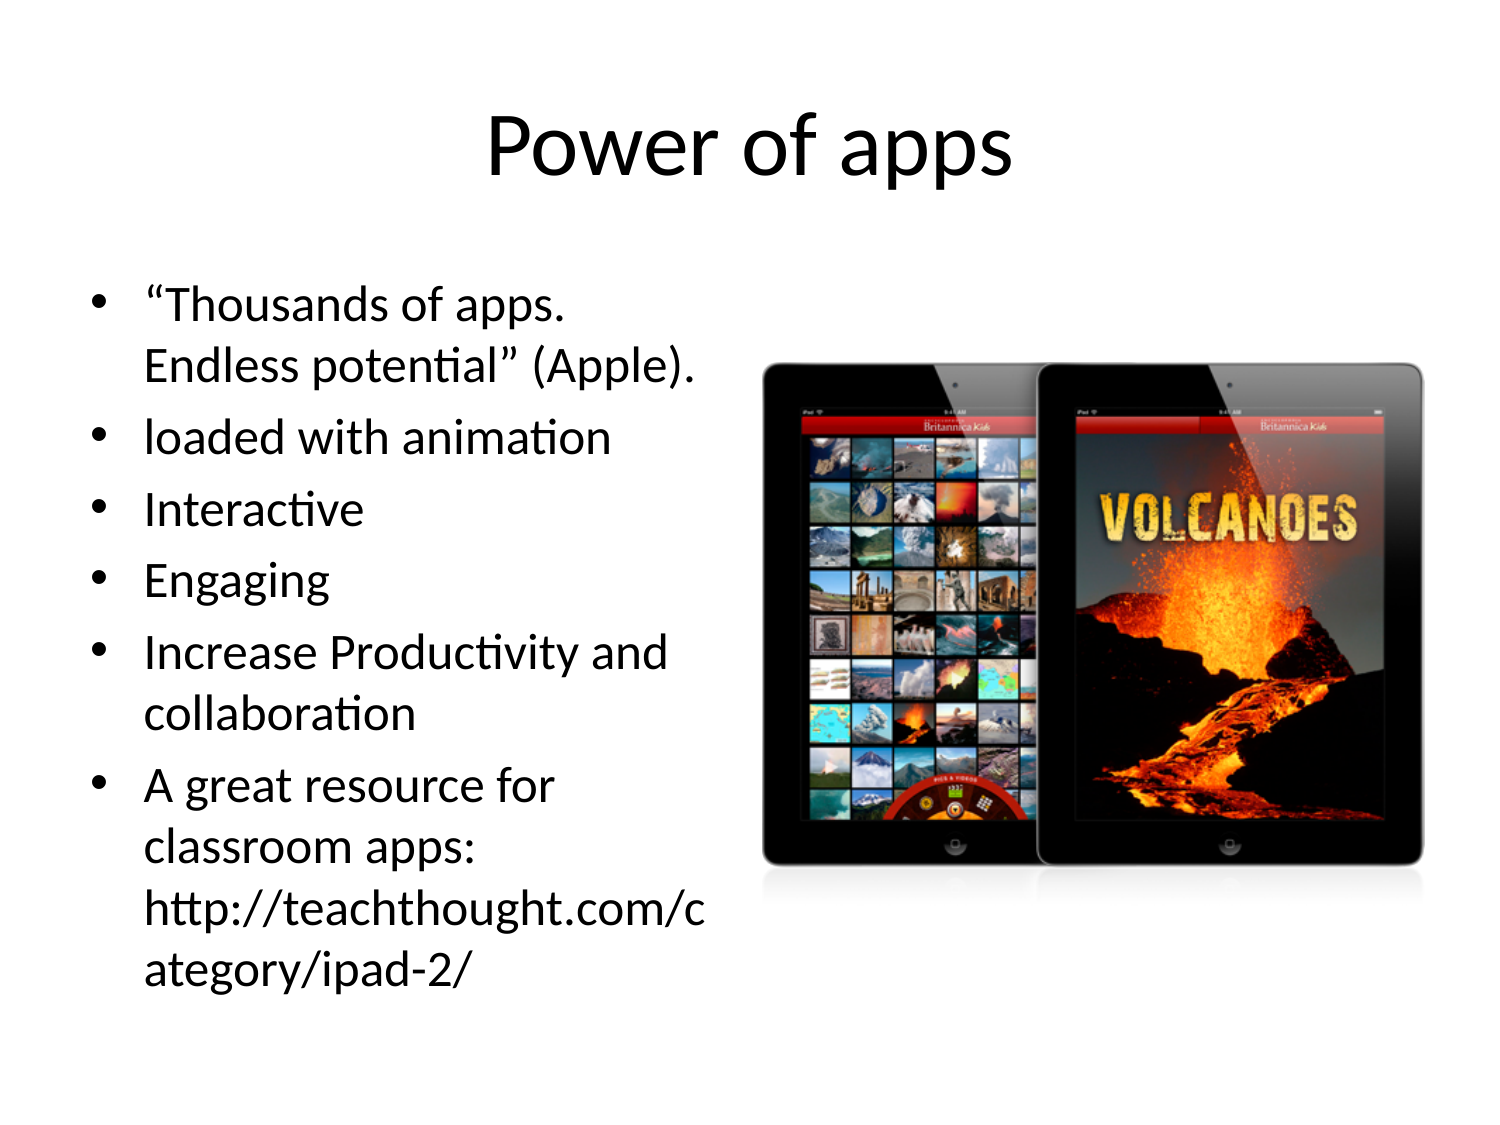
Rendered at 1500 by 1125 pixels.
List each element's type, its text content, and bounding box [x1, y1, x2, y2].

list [762, 361, 1426, 906]
title Power of apps [75, 45, 1425, 233]
list “Thousands of apps. Endless potential” (Apple). loaded with animation Interactive Engaging Increase Productivity and collaboration A great resource for classroom apps: http://teachthought.com/category/ipad-2/ [75, 262, 738, 1005]
